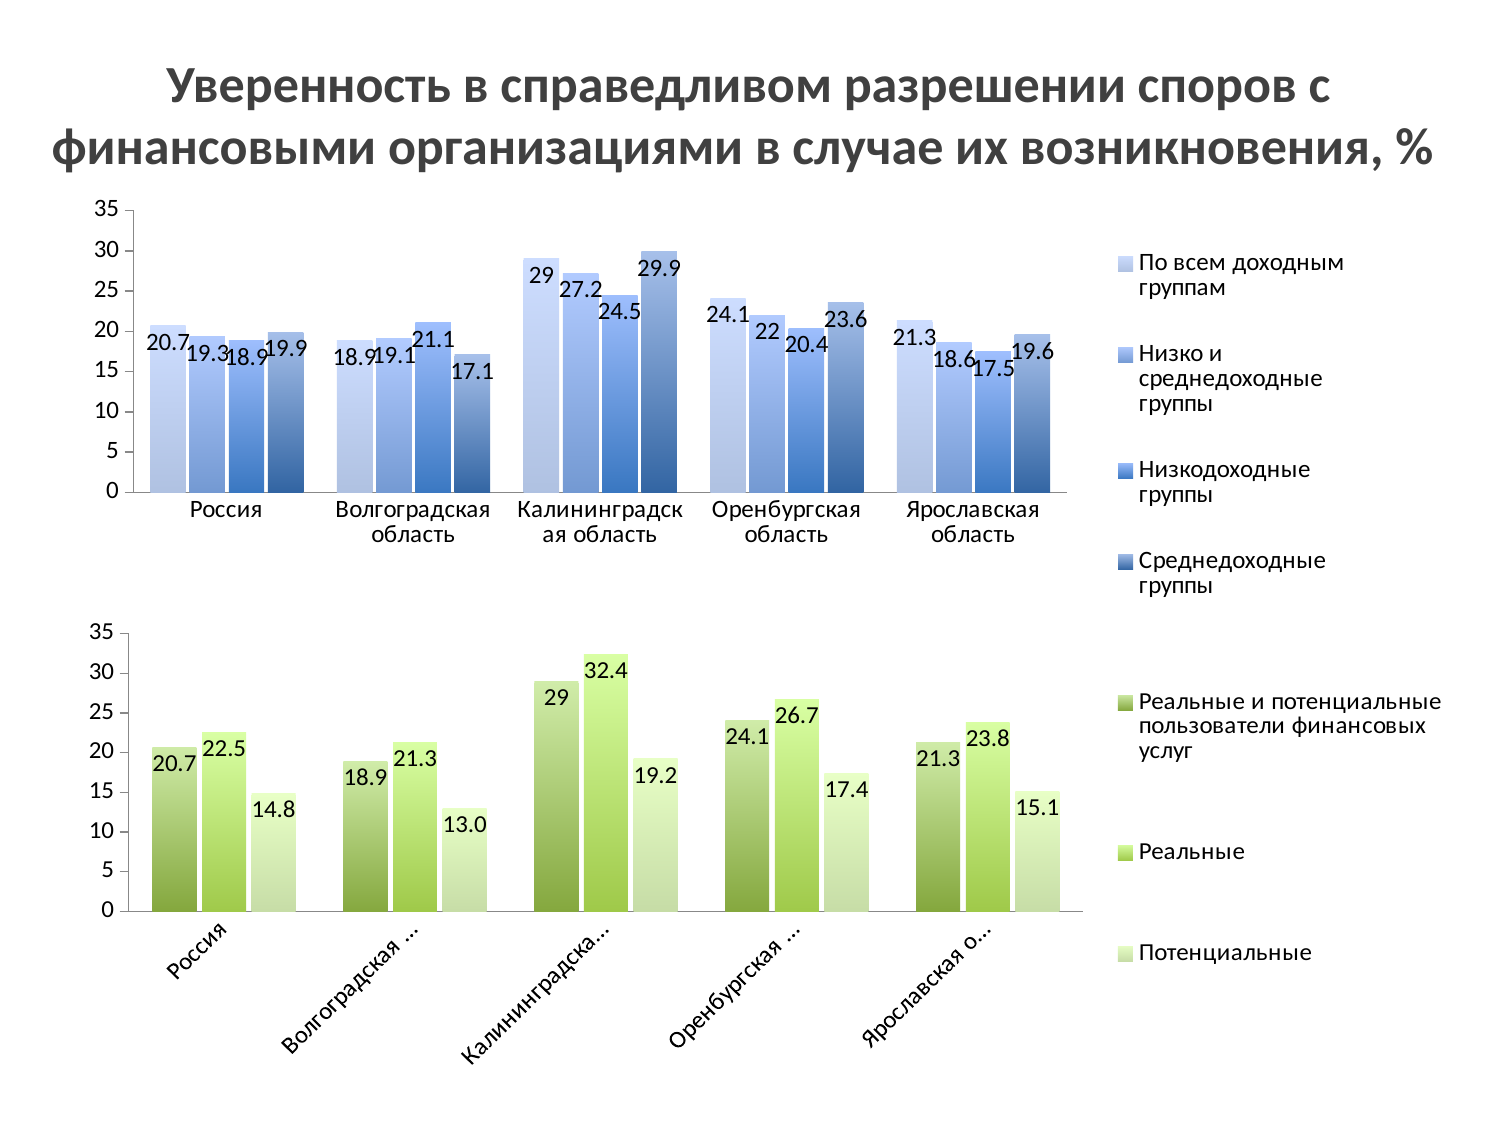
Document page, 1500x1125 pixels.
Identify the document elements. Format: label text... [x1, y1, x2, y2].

title Уверенность в справедливом разрешении споров с финансовыми организациями в случае их возникновения, % [0, 19, 1499, 207]
chart [52, 196, 1459, 1071]
